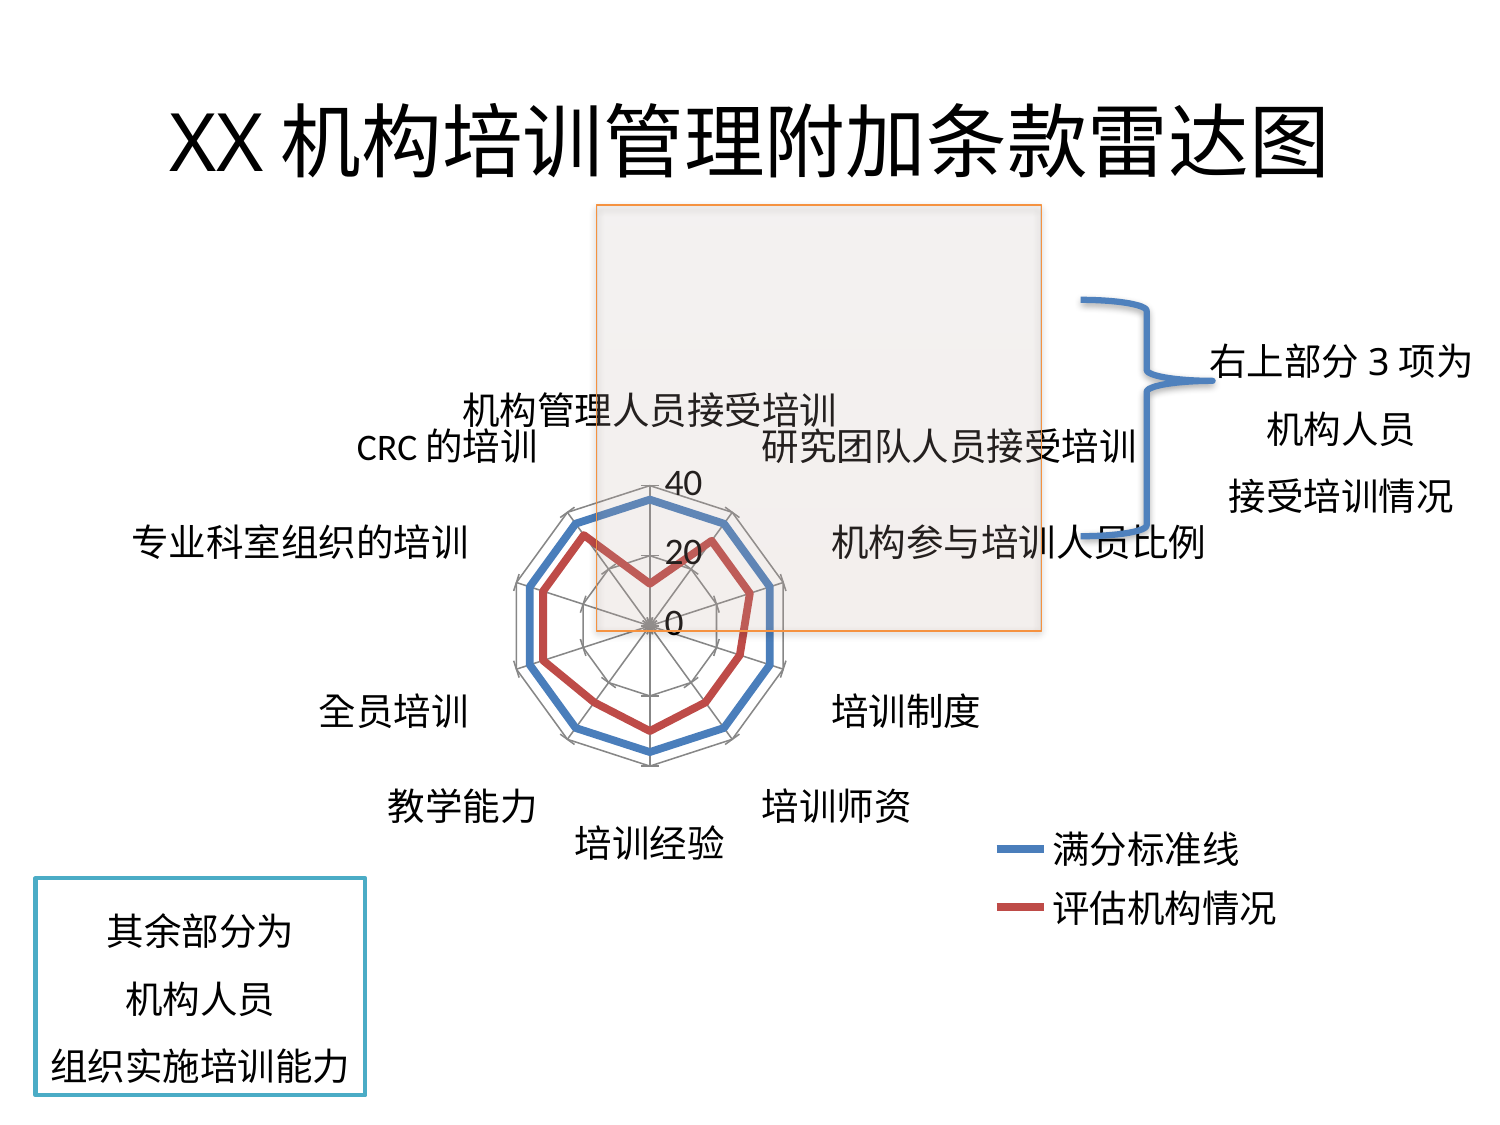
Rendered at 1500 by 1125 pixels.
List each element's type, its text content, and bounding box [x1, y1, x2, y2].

text_box [596, 204, 1042, 230]
text_box 右上部分3项为 机构人员 接受培训情况 [1321, 308, 1489, 526]
text_box 其余部分为 机构人员 组织实施培训能力 [33, 876, 367, 1097]
title XX机构培训管理附加条款雷达图 [75, 45, 1425, 233]
chart [108, 232, 1317, 1020]
